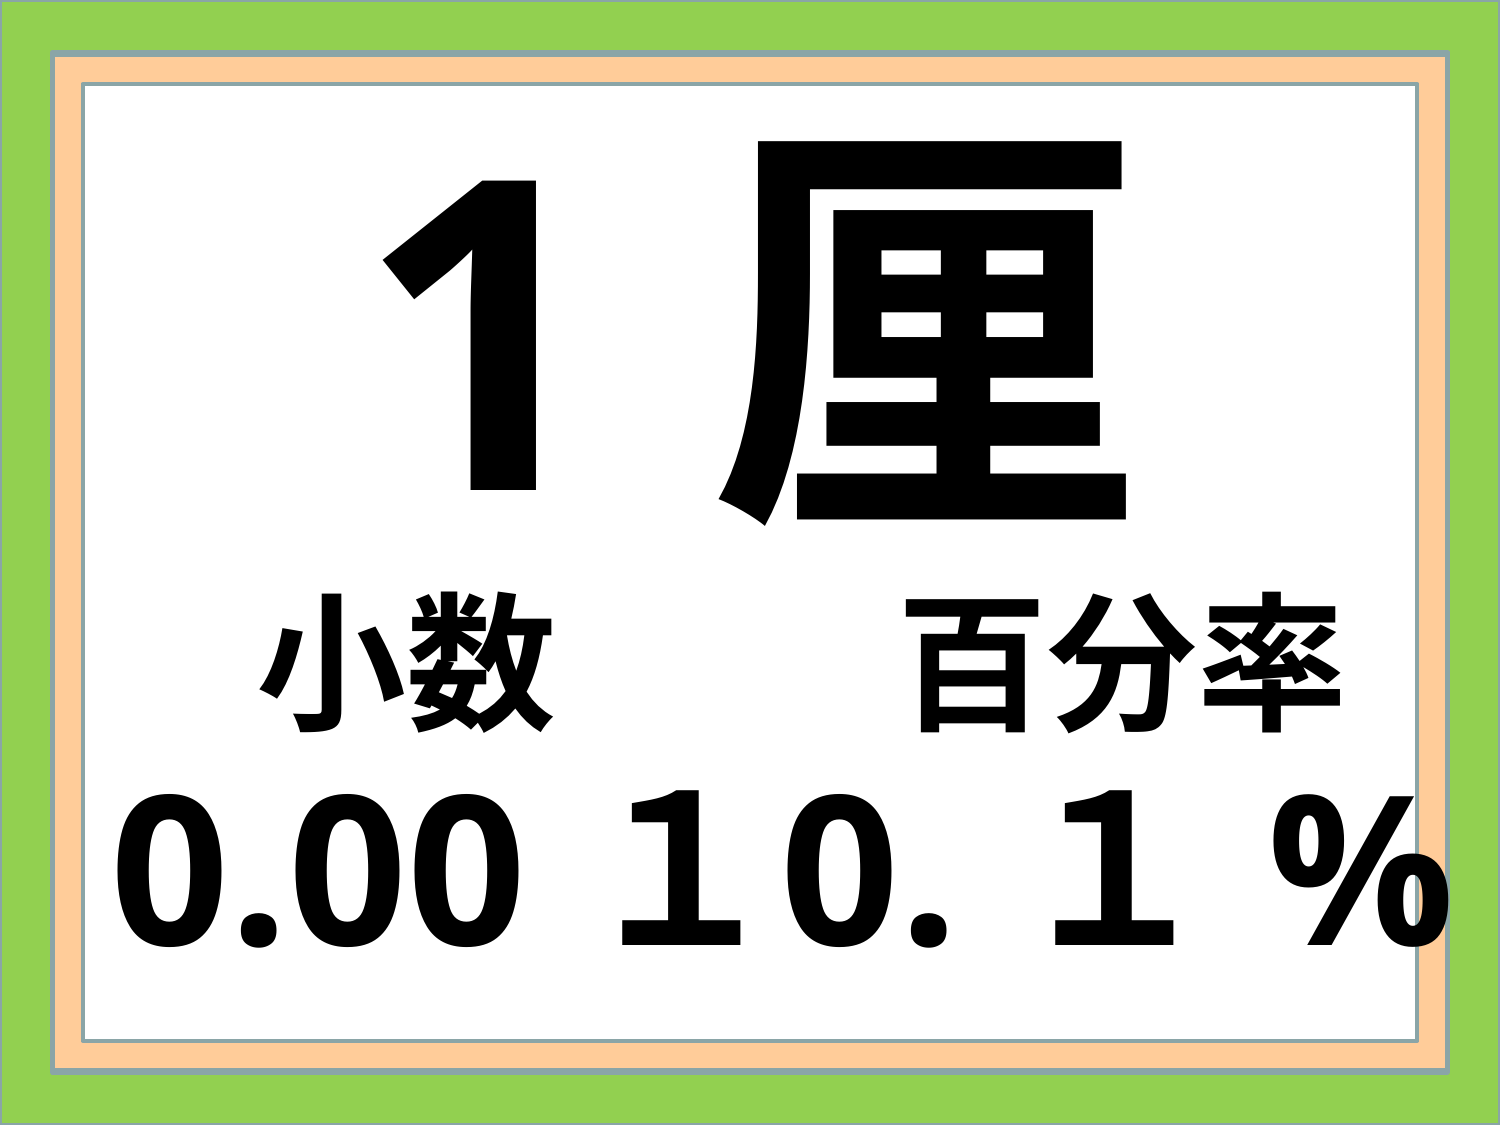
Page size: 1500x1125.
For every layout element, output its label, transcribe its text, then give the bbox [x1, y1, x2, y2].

text_box 1厘 [177, 89, 1323, 546]
text_box 0.１% [816, 716, 1420, 994]
text_box 百分率 [882, 573, 1485, 757]
text_box 小数 [146, 573, 667, 757]
text_box 0.00１ [146, 716, 750, 994]
